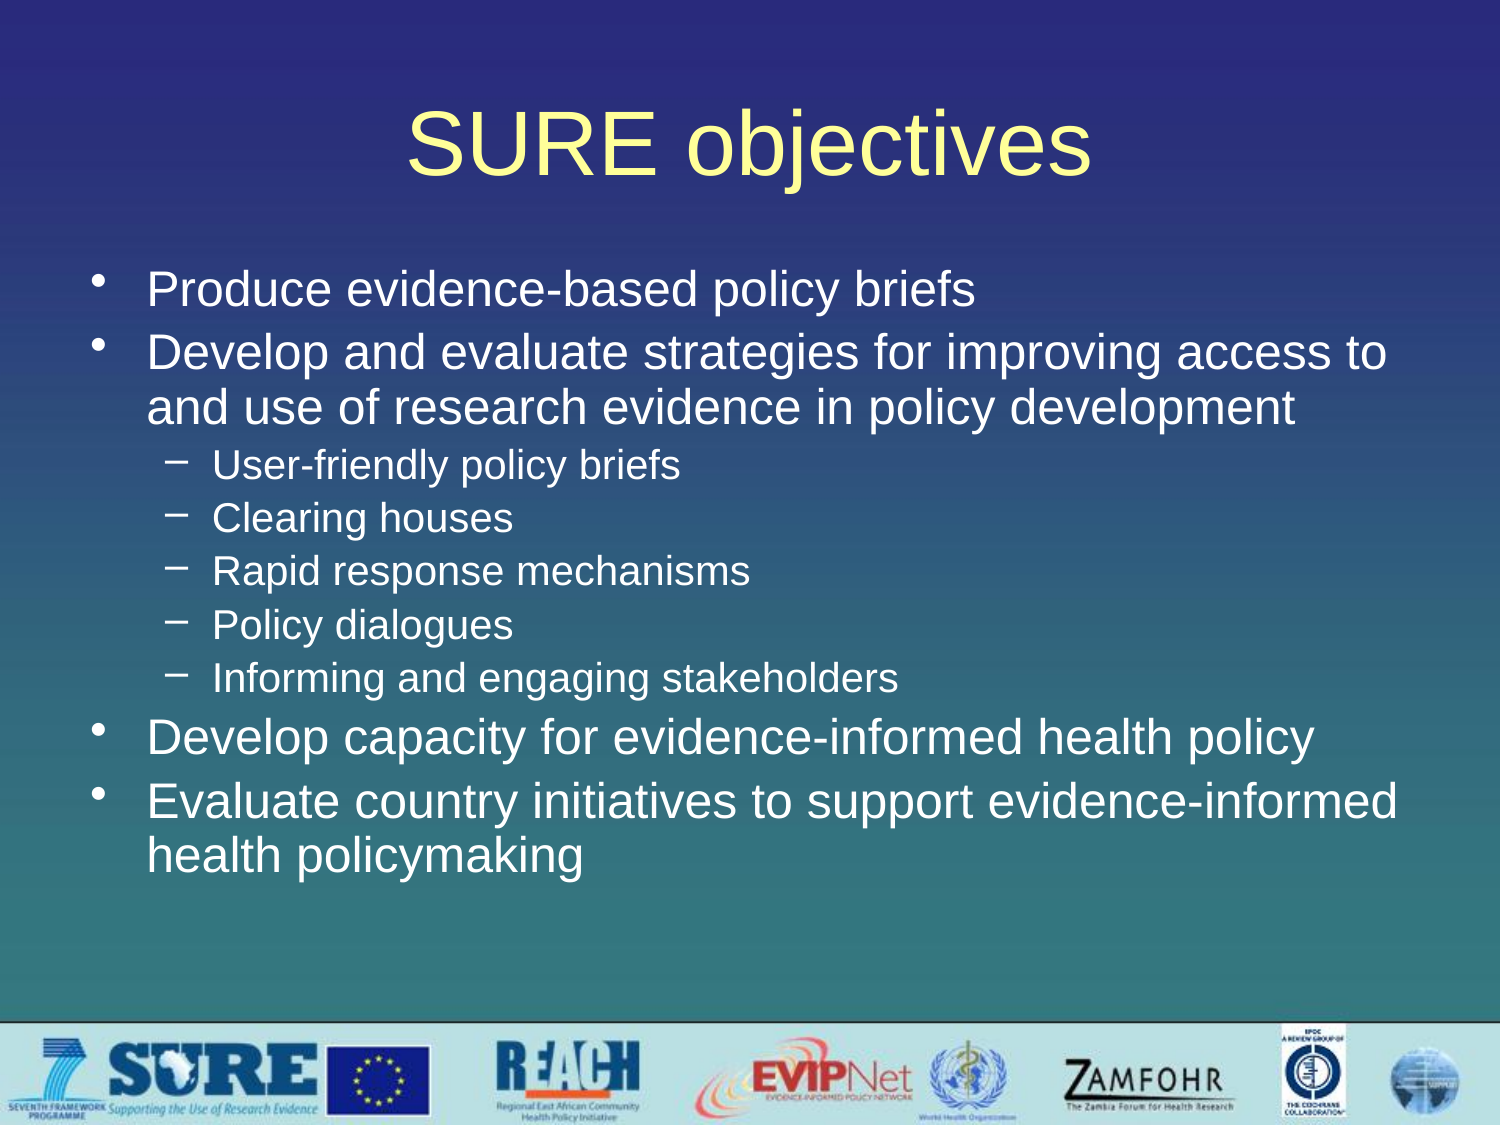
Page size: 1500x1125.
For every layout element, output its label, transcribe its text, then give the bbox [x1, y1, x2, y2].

title SURE objectives [74, 44, 1426, 233]
list Produce evidence-based policy briefs Develop and evaluate strategies for improving access to and use of research evidence in policy development User-friendly policy briefs Clearing houses Rapid response mechanisms Policy dialogues Informing and engaging stakeholders Develop capacity for evidence-informed health policy Evaluate country initiatives to support evidence-informed health policymaking [74, 255, 1426, 999]
picture [0, 0, 1500, 1125]
